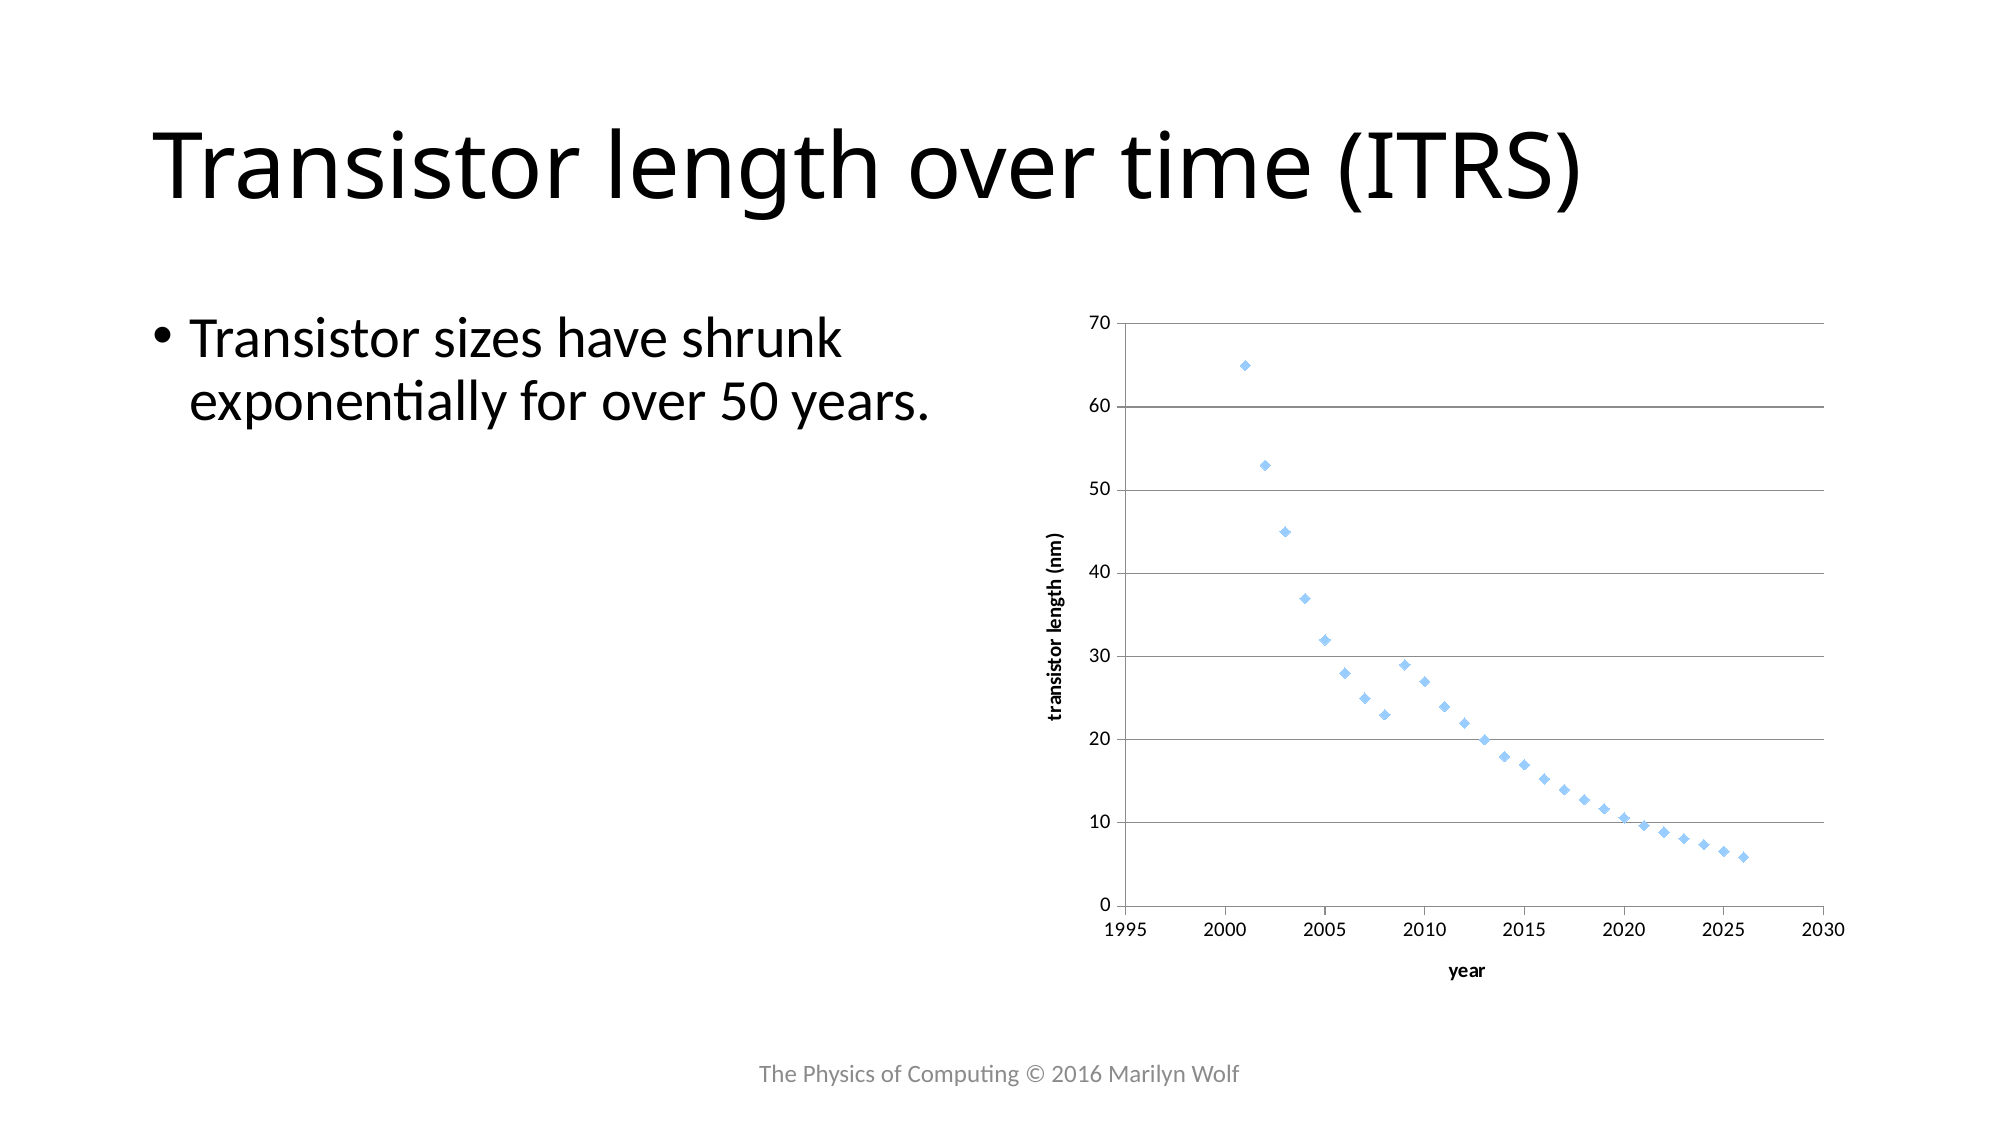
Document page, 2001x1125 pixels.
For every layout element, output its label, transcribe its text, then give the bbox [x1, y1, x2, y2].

footer The Physics of Computing © 2016 Marilyn Wolf [662, 1042, 1338, 1103]
chart [1012, 299, 1863, 1014]
list Transistor sizes have shrunk exponentially for over 50 years. [137, 299, 988, 1014]
title Transistor length over time (ITRS) [137, 59, 1863, 278]
